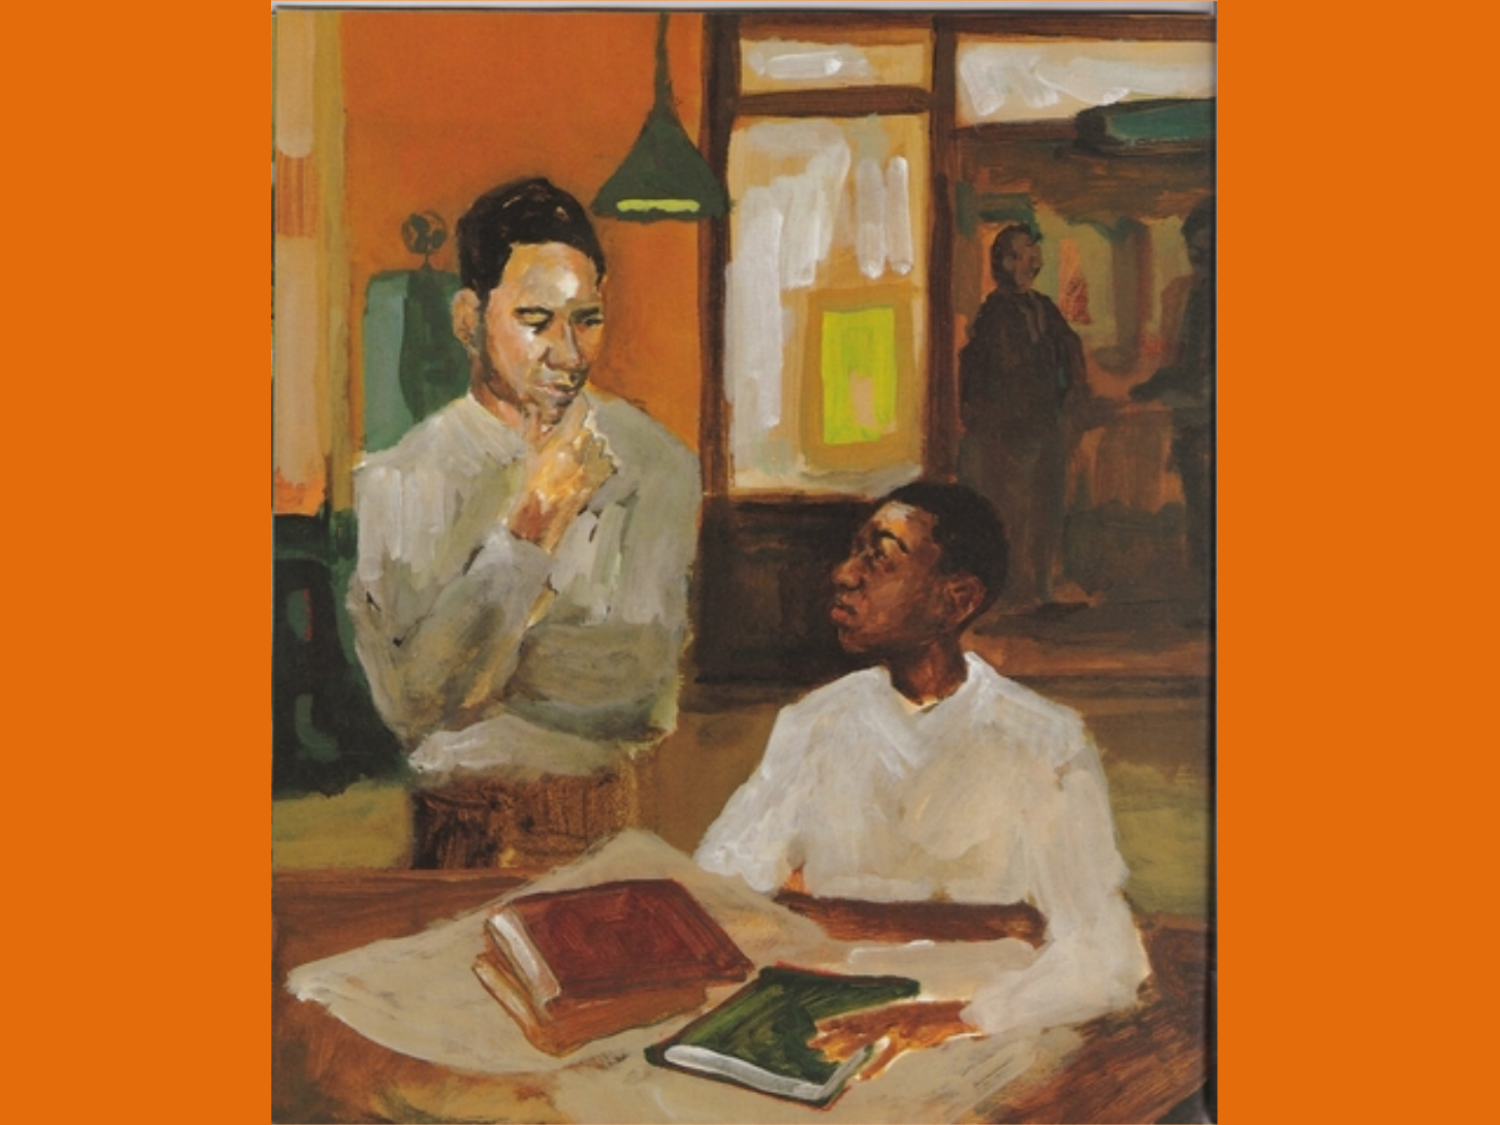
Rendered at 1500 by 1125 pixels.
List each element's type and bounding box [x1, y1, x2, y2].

picture [269, 0, 1218, 1125]
